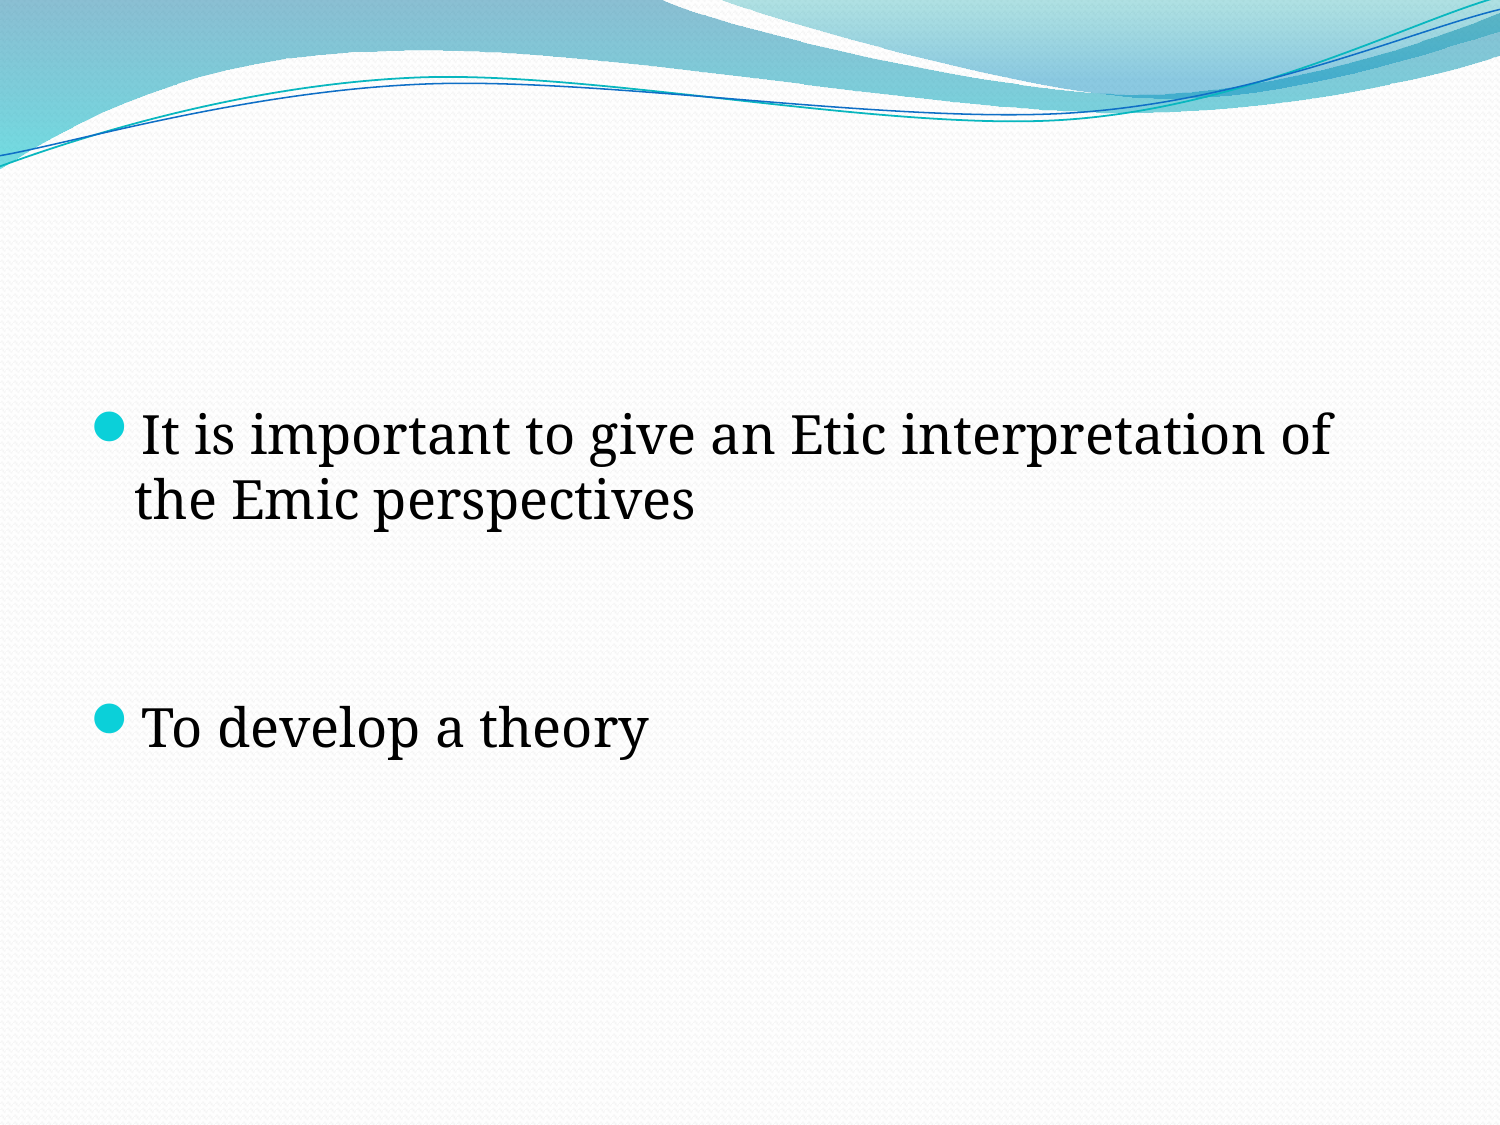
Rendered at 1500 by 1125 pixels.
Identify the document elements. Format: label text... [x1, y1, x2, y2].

list It is important to give an Etic interpretation of the Emic perspectives To develop a theory [74, 317, 1426, 1038]
